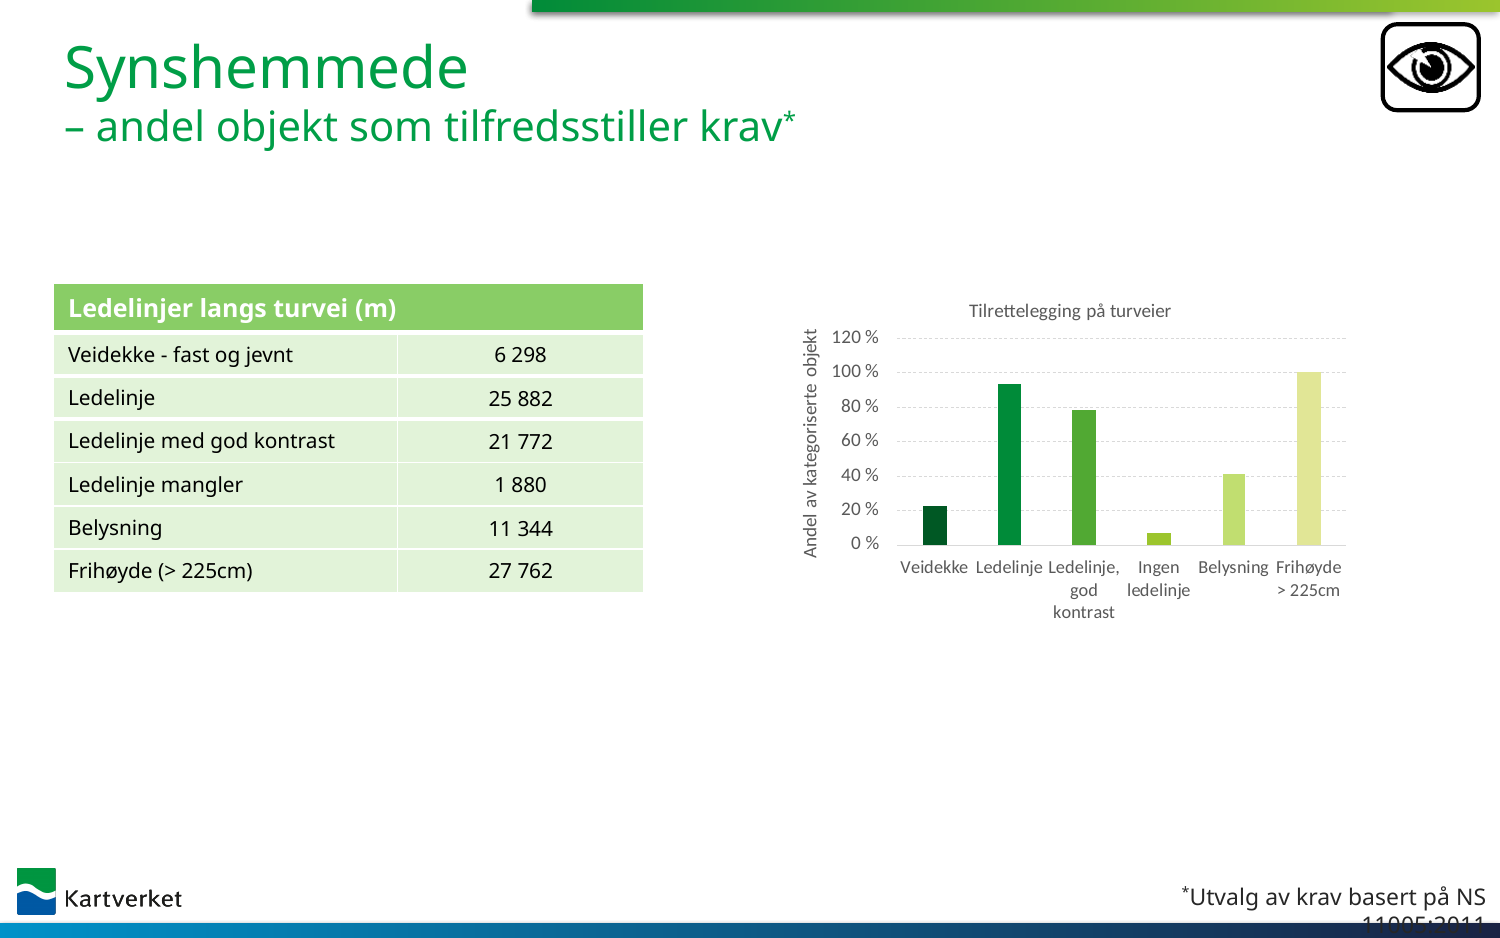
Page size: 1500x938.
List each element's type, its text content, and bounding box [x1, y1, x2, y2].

picture [791, 291, 1349, 630]
table_cell 25 882 [398, 378, 643, 417]
table_cell Frihøyde (> 225cm) [54, 550, 397, 592]
table_cell Ledelinje mangler [54, 463, 397, 505]
table_cell 27 762 [398, 550, 643, 592]
text_box Synshemmede – andel objekt som tilfredsstiller krav* [49, 24, 1431, 158]
table_cell 11 344 [398, 507, 643, 548]
table_cell Ledelinje [54, 378, 397, 417]
table_cell 21 772 [398, 421, 643, 462]
table_cell 6 298 [398, 335, 643, 374]
table_cell Ledelinje med god kontrast [54, 421, 397, 462]
table_header Ledelinjer langs turvei (m) [54, 284, 643, 330]
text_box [1382, 24, 1480, 111]
table_cell Belysning [54, 507, 397, 548]
text_box *Utvalg av krav basert på NS 11005:2011 [1068, 873, 1500, 938]
table_cell 1 880 [398, 463, 643, 505]
table_cell Veidekke - fast og jevnt [54, 335, 397, 374]
